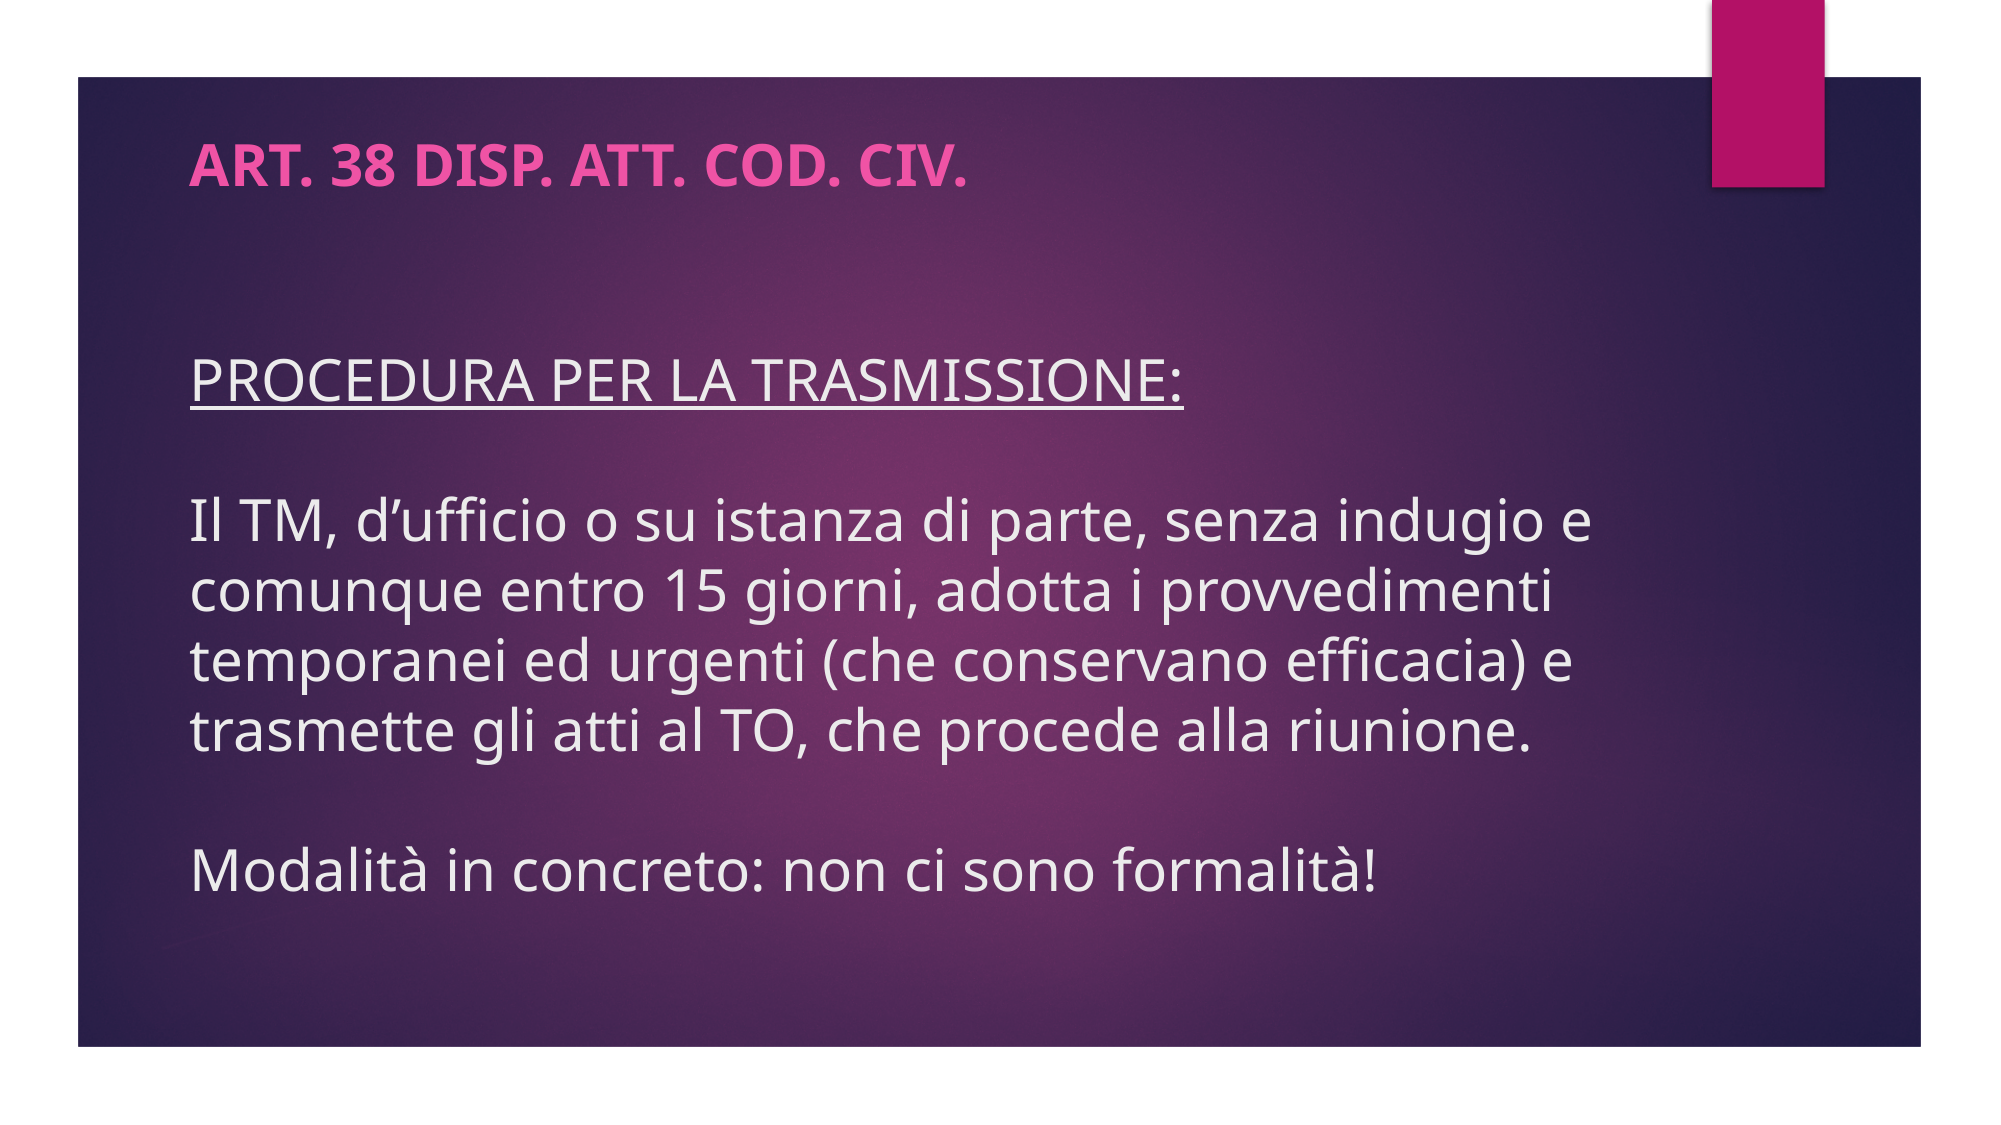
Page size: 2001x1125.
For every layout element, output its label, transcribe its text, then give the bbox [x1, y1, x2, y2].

subtitle ART. 38 DISP. ATT. COD. CIV. [174, 120, 1630, 294]
title PROCEDURA PER LA TRASMISSIONE: Il TM, d’ufficio o su istanza di parte, senza indugio e comunque entro 15 giorni, adotta i provvedimenti temporanei ed urgenti (che conservano efficacia) e trasmette gli atti al TO, che procede alla riunione. Modalità in concreto: non ci sono formalità! [174, 293, 1786, 981]
